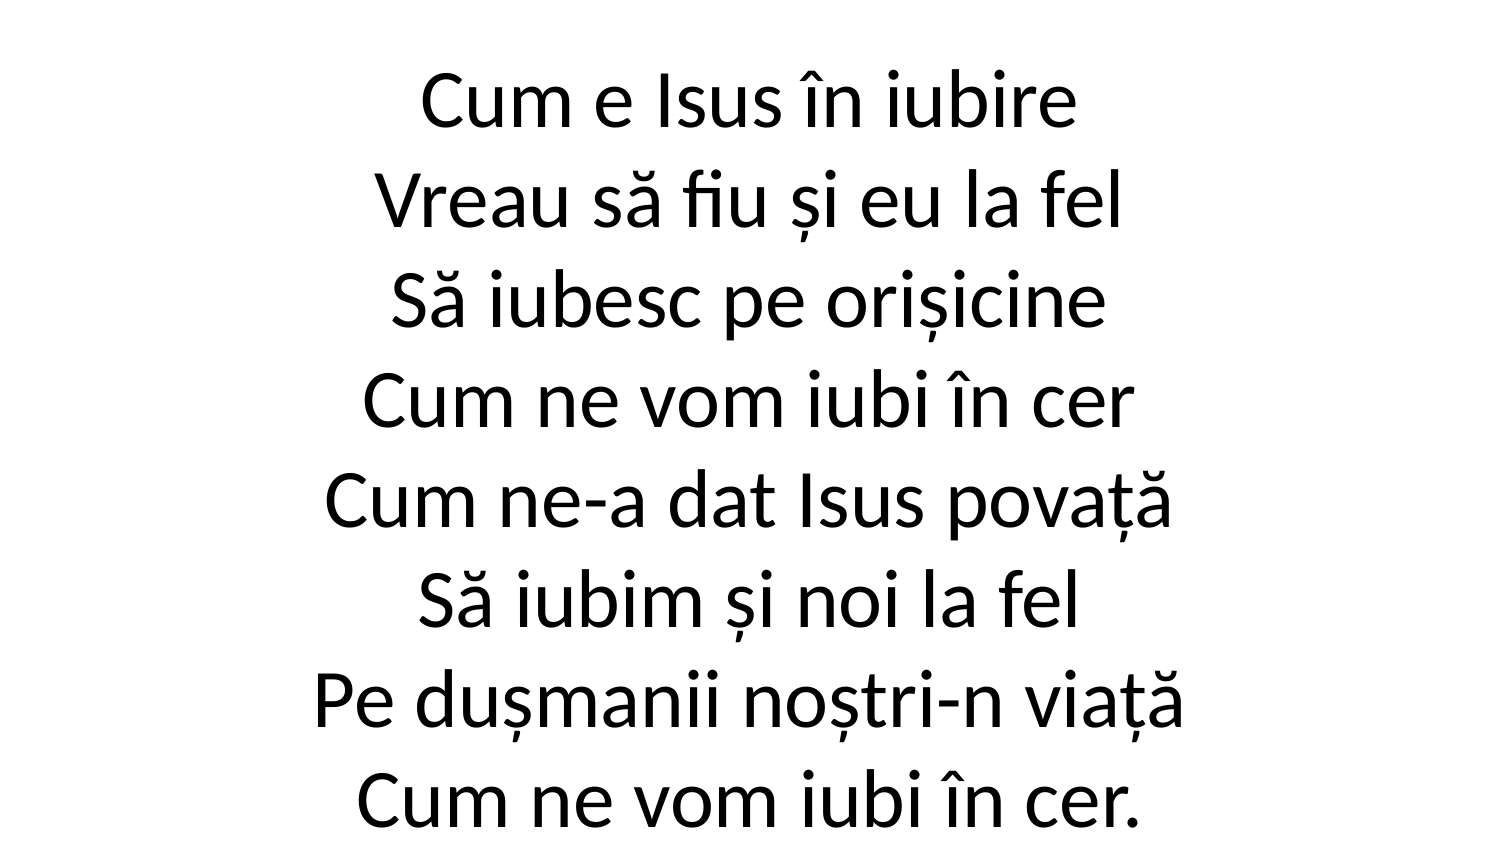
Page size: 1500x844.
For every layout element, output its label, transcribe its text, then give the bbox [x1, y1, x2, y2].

text_box Cum e Isus în iubire Vreau să fiu și eu la fel Să iubesc pe orișicine Cum ne vom iubi în cer Cum ne-a dat Isus povață Să iubim și noi la fel Pe dușmanii noștri-n viață Cum ne vom iubi în cer. [297, 0, 1202, 844]
